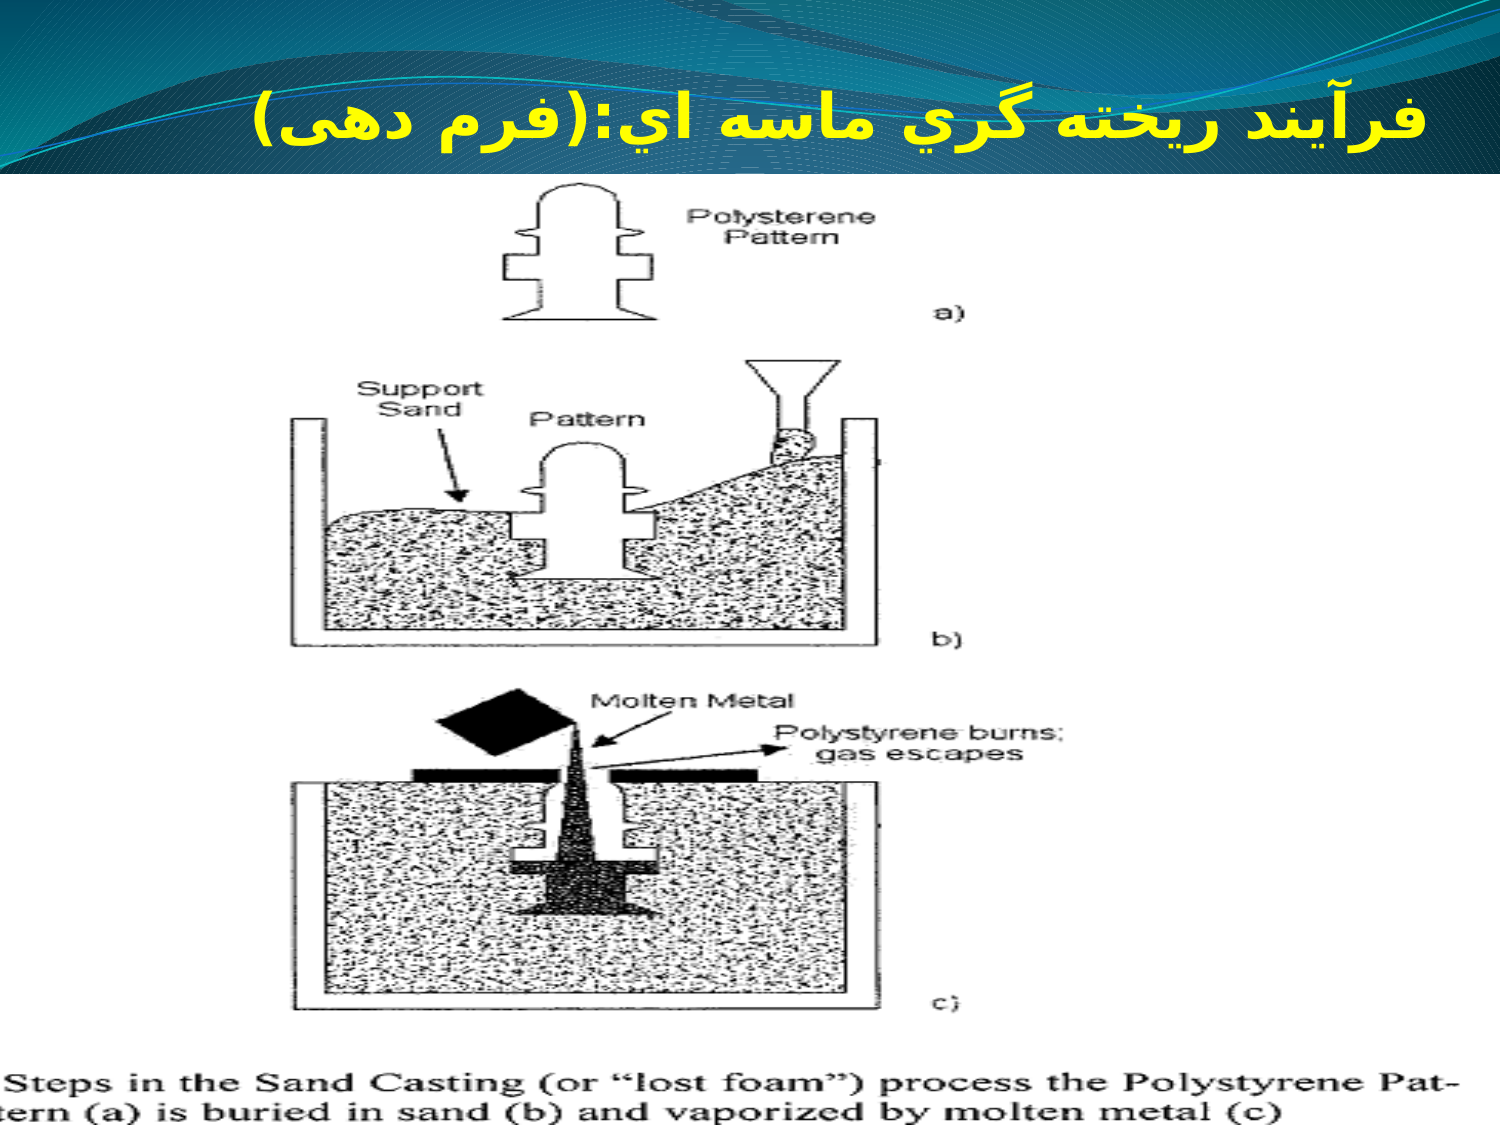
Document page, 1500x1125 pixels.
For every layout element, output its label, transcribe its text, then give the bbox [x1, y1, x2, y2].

picture [0, 174, 1500, 1125]
title فرآيند ريخته گري ماسه اي:(فرم دهی) [0, 0, 1500, 174]
